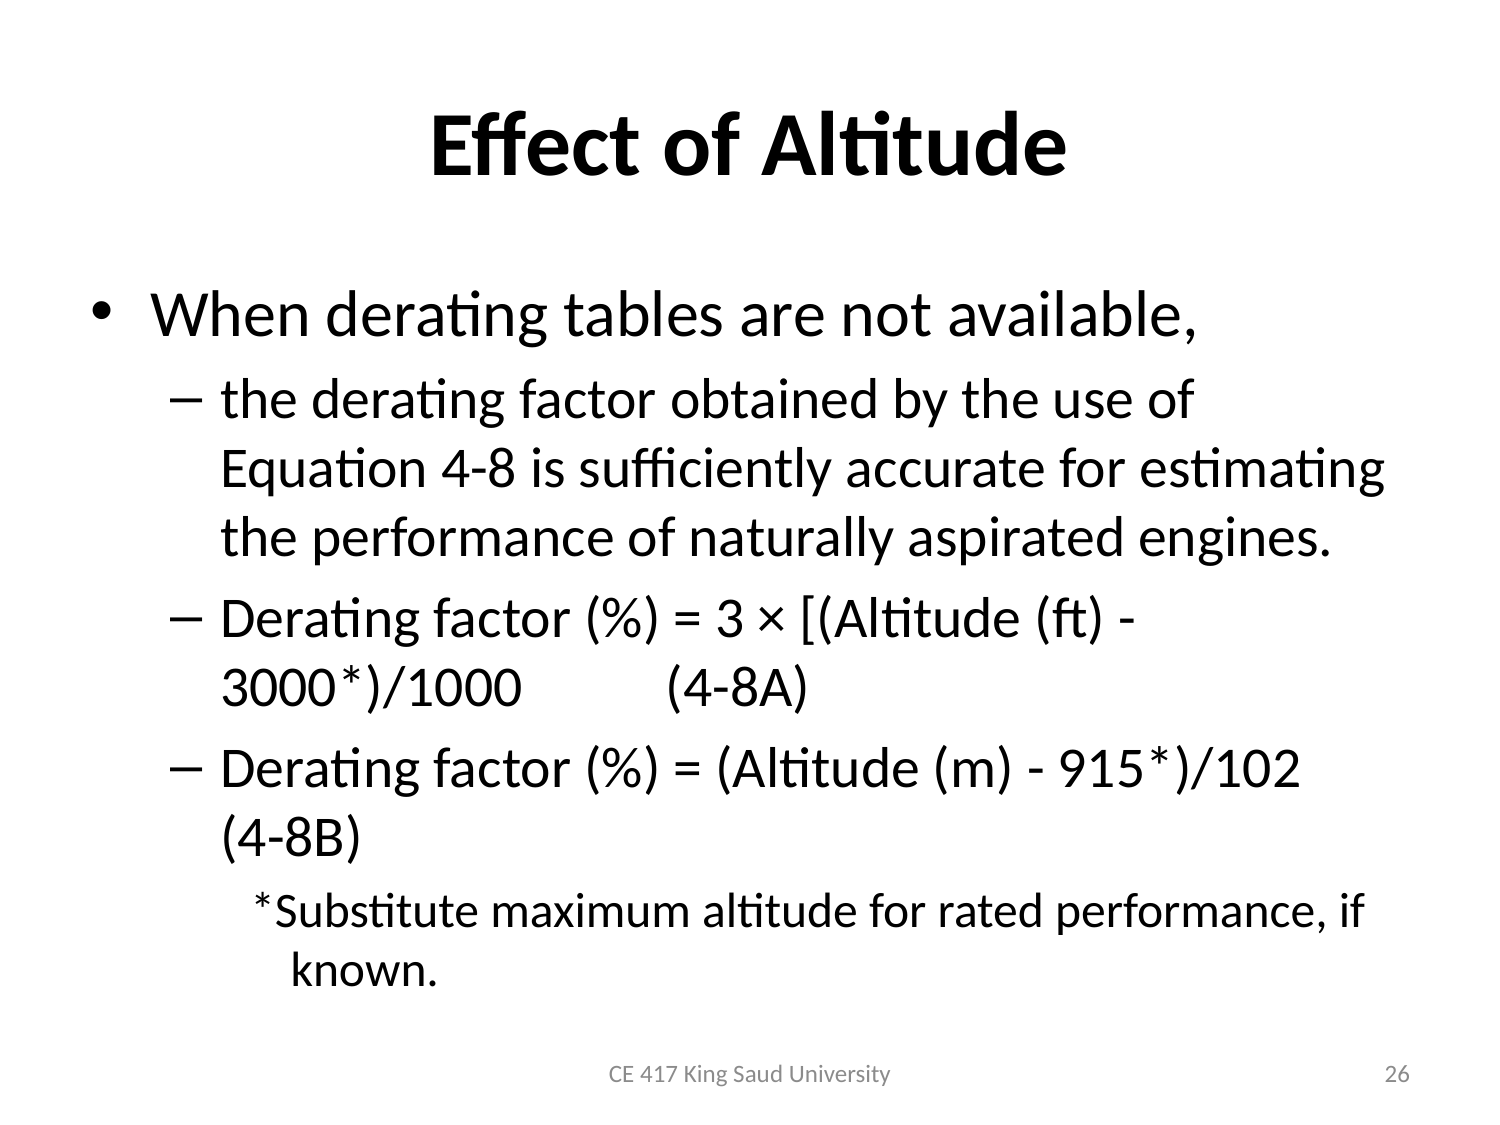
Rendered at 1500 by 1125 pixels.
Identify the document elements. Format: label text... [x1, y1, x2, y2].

title Effect of Altitude [75, 45, 1425, 233]
footer CE 417 King Saud University [512, 1042, 988, 1103]
list When derating tables are not available, the derating factor obtained by the use of Equation 4-8 is sufficiently accurate for estimating the performance of naturally aspirated engines. Derating factor (%) = 3 × [(Altitude (ft) - 3000*)/1000 (4-8A) Derating factor (%) = (Altitude (m) - 915*)/102 (4-8B) *Substitute maximum altitude for rated performance, if known. [75, 262, 1425, 1005]
slide_number 26 [1074, 1042, 1425, 1103]
